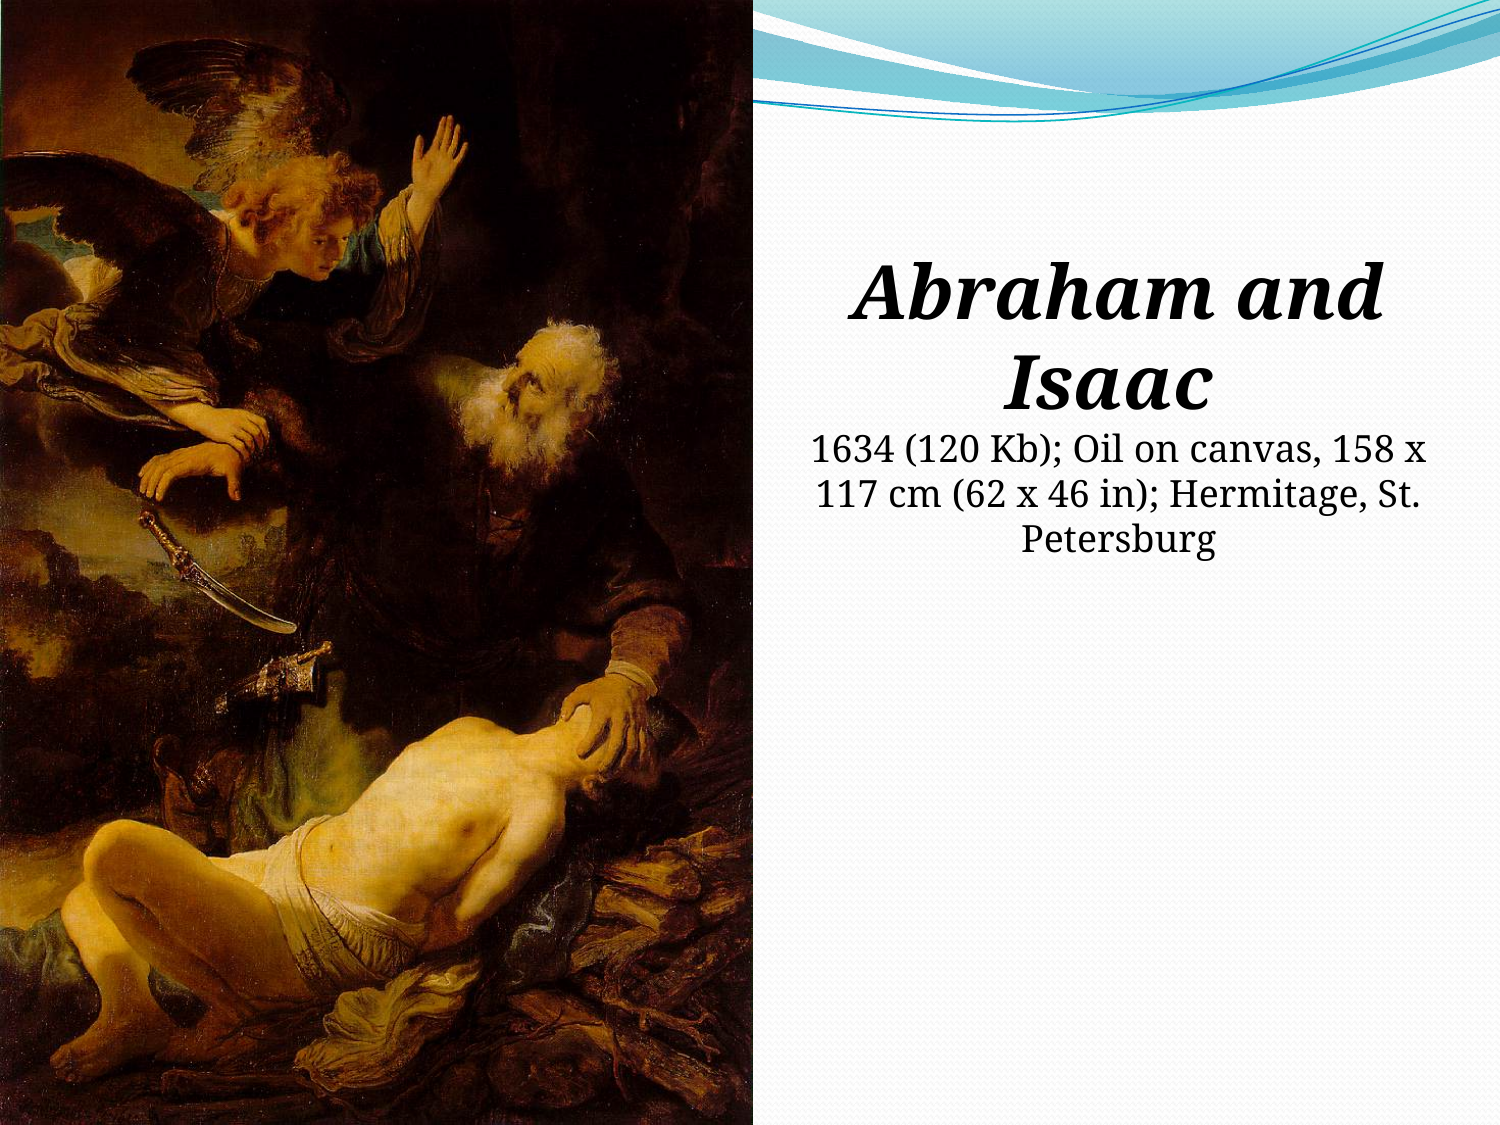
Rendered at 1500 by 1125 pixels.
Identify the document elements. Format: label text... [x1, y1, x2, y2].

text_box Abraham and Isaac 1634 (120 Kb); Oil on canvas, 158 x 117 cm (62 x 46 in); Hermitage, St. Petersburg [762, 237, 1475, 568]
picture [0, 0, 753, 1125]
